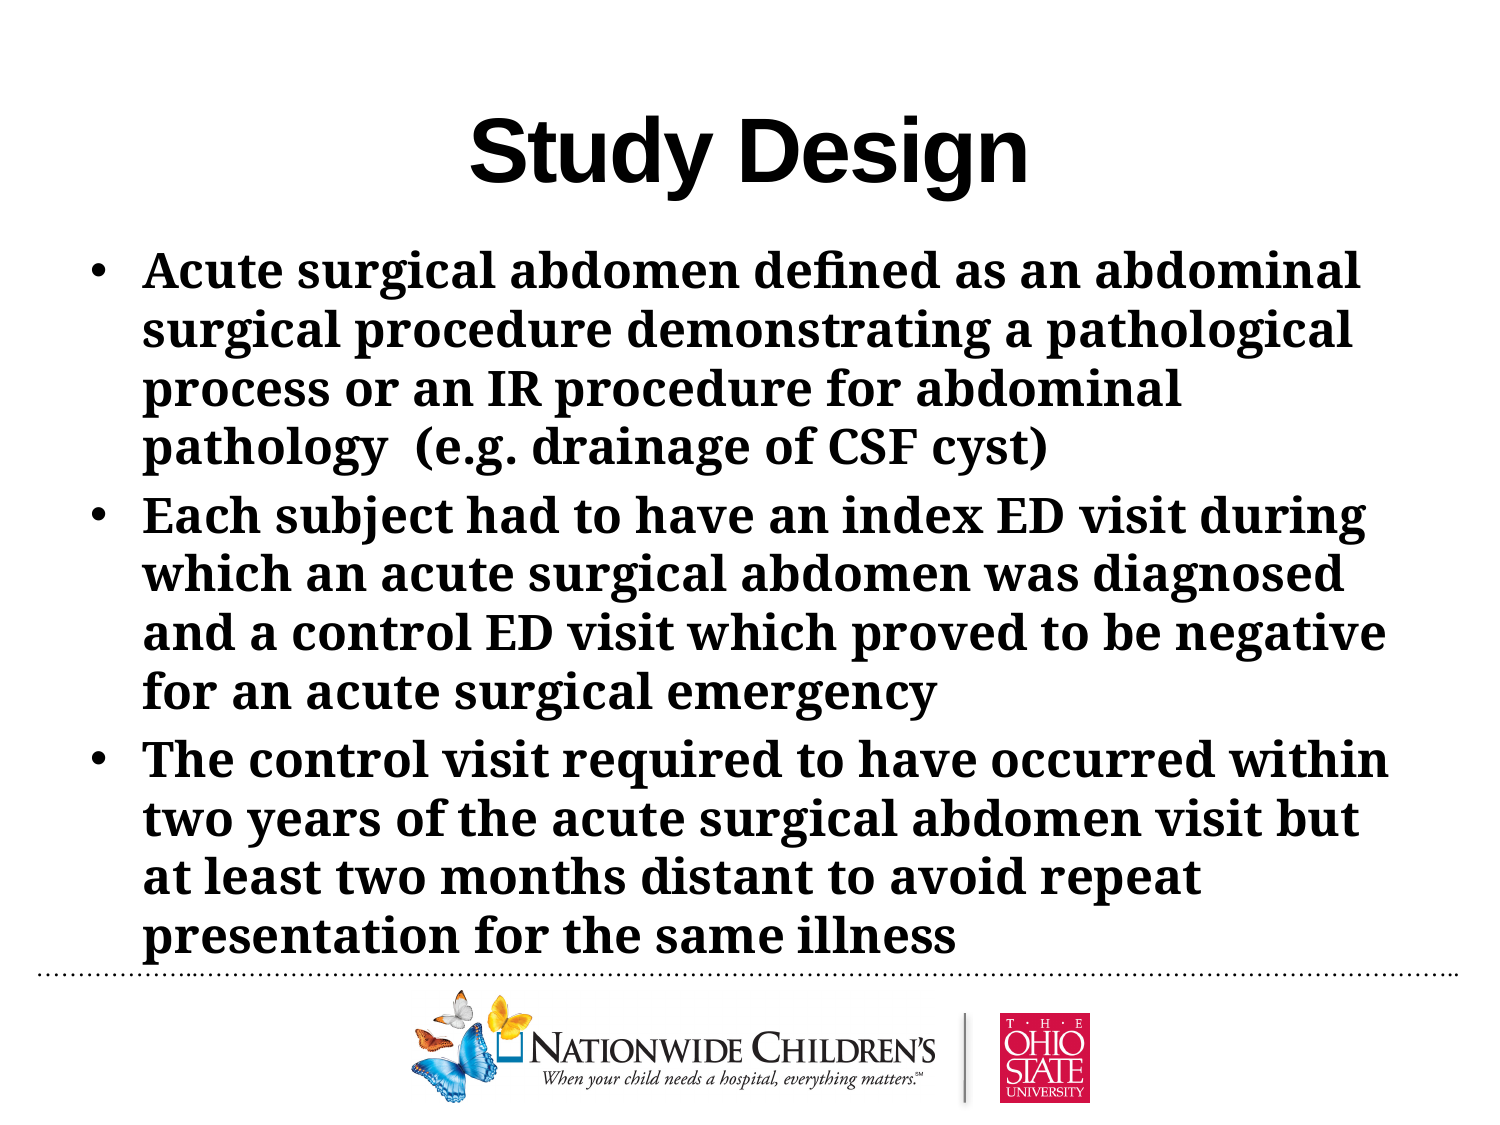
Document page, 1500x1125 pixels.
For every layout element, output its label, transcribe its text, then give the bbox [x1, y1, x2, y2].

picture [411, 990, 935, 1103]
picture [1000, 1013, 1090, 1103]
title Study Design [75, 45, 1425, 232]
list Acute surgical abdomen defined as an abdominal surgical procedure demonstrating a pathological process or an IR procedure for abdominal pathology (e.g. drainage of CSF cyst) Each subject had to have an index ED visit during which an acute surgical abdomen was diagnosed and a control ED visit which proved to be negative for an acute surgical emergency The control visit required to have occurred within two years of the acute surgical abdomen visit but at least two months distant to avoid repeat presentation for the same illness [75, 232, 1425, 975]
